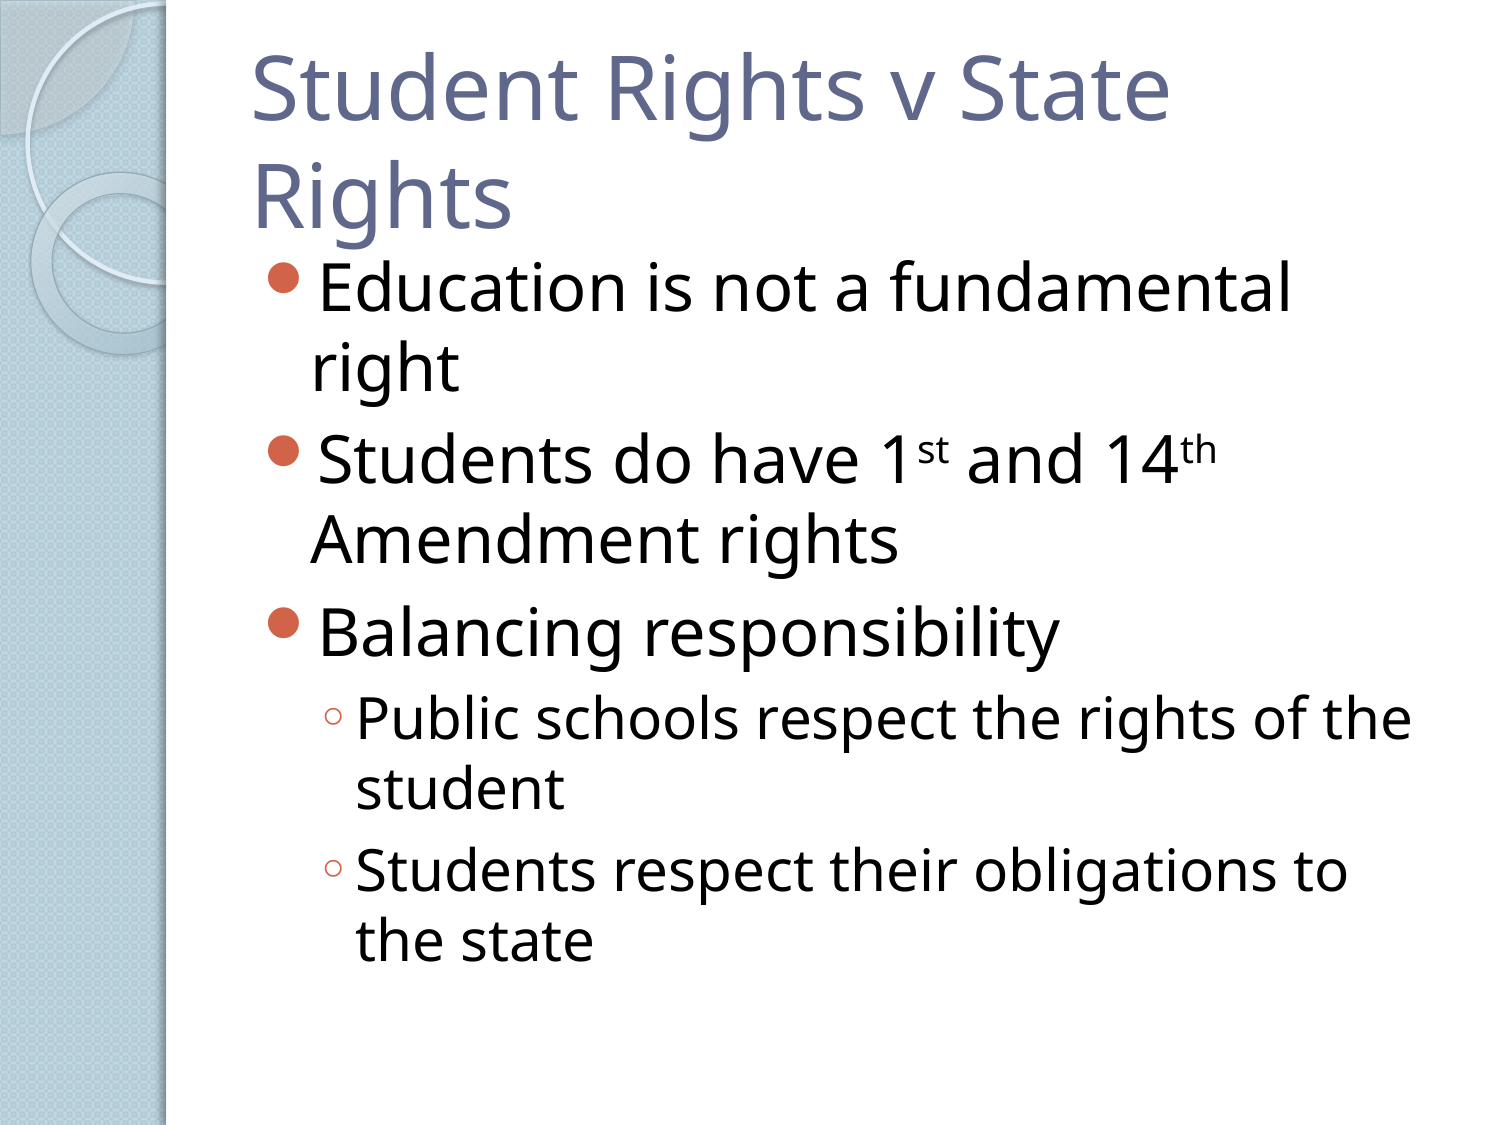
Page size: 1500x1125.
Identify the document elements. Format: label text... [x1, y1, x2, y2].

title Student Rights v State Rights [235, 45, 1466, 233]
list Education is not a fundamental right Students do have 1st and 14th Amendment rights Balancing responsibility Public schools respect the rights of the student Students respect their obligations to the state [235, 237, 1466, 1025]
